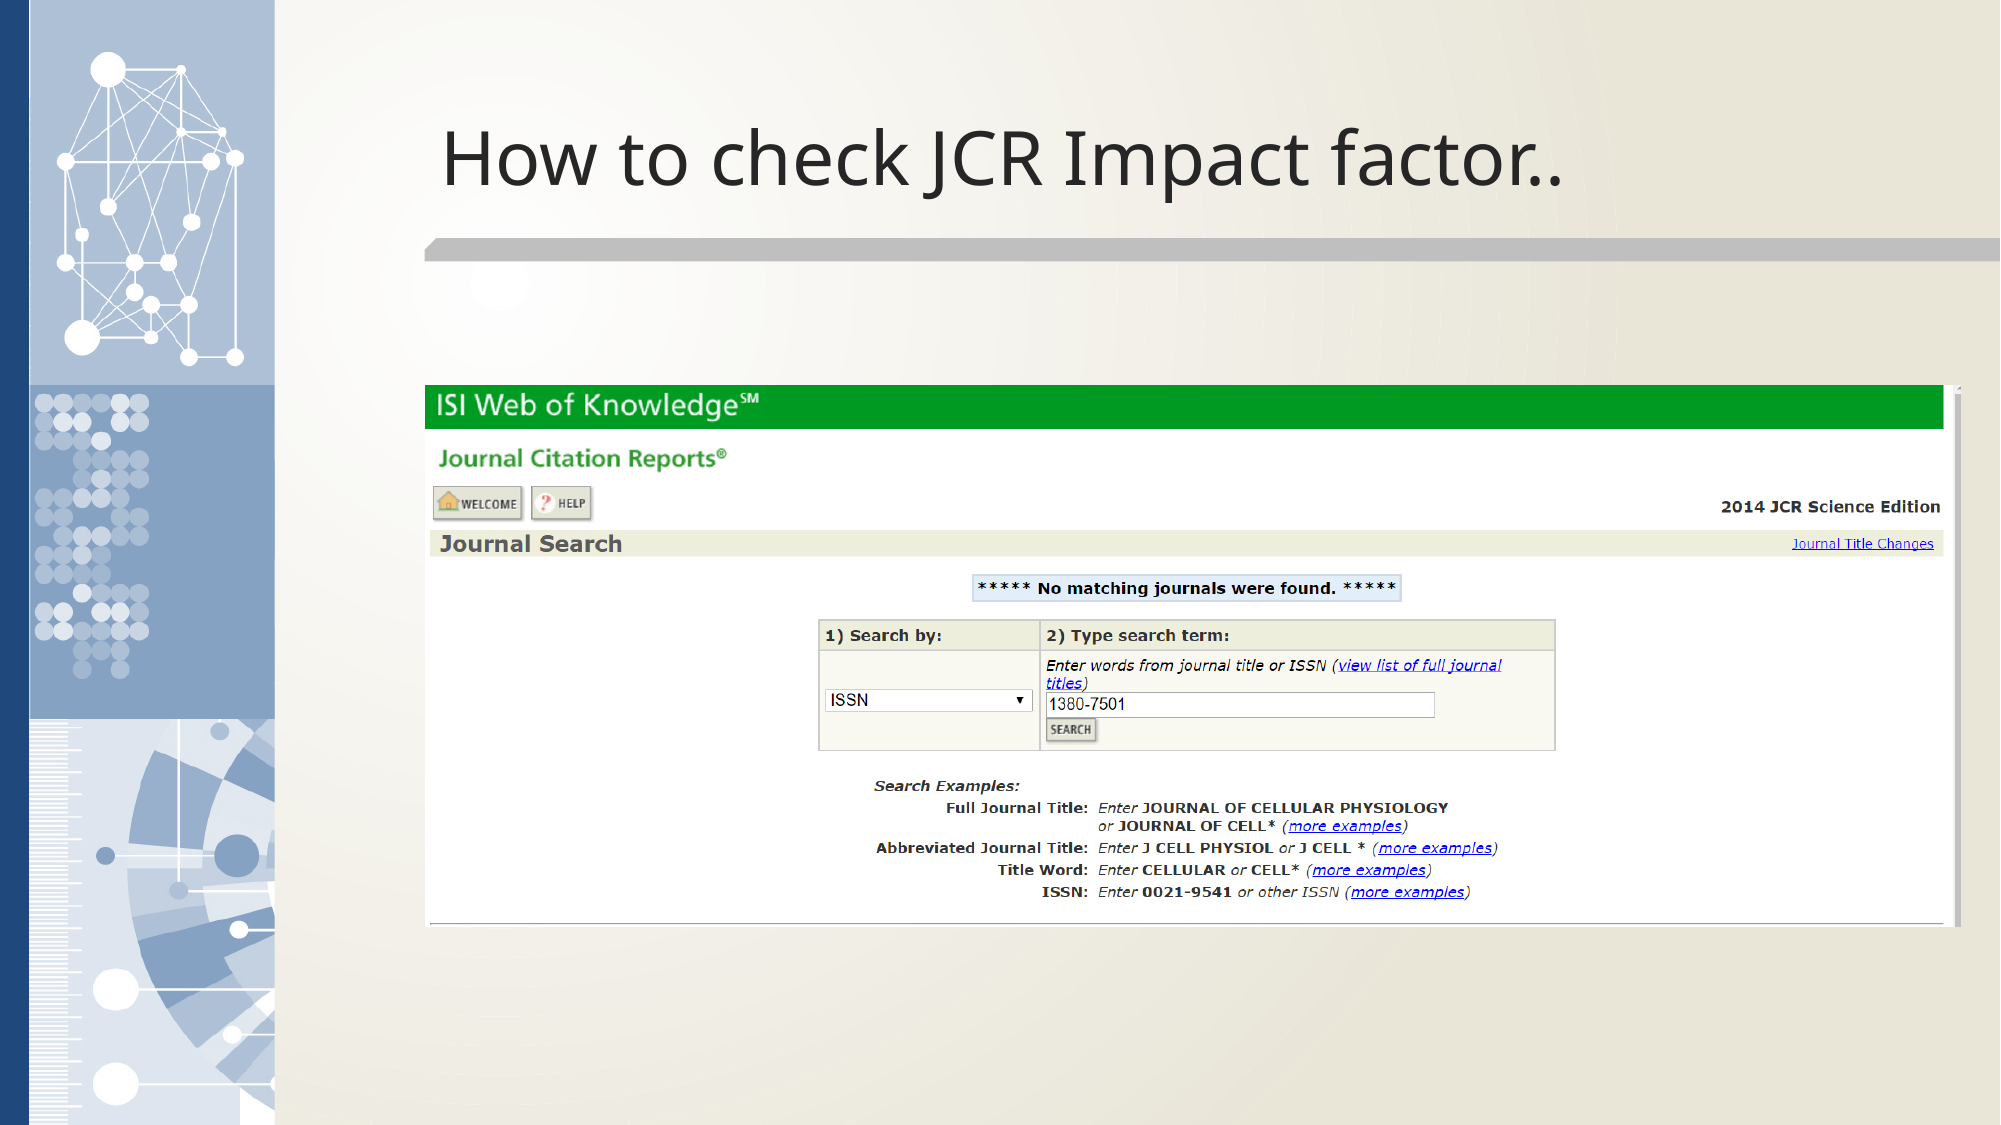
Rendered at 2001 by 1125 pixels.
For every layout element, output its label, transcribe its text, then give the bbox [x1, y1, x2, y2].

title How to check JCR Impact factor.. [425, 102, 1888, 313]
picture [425, 385, 1961, 927]
